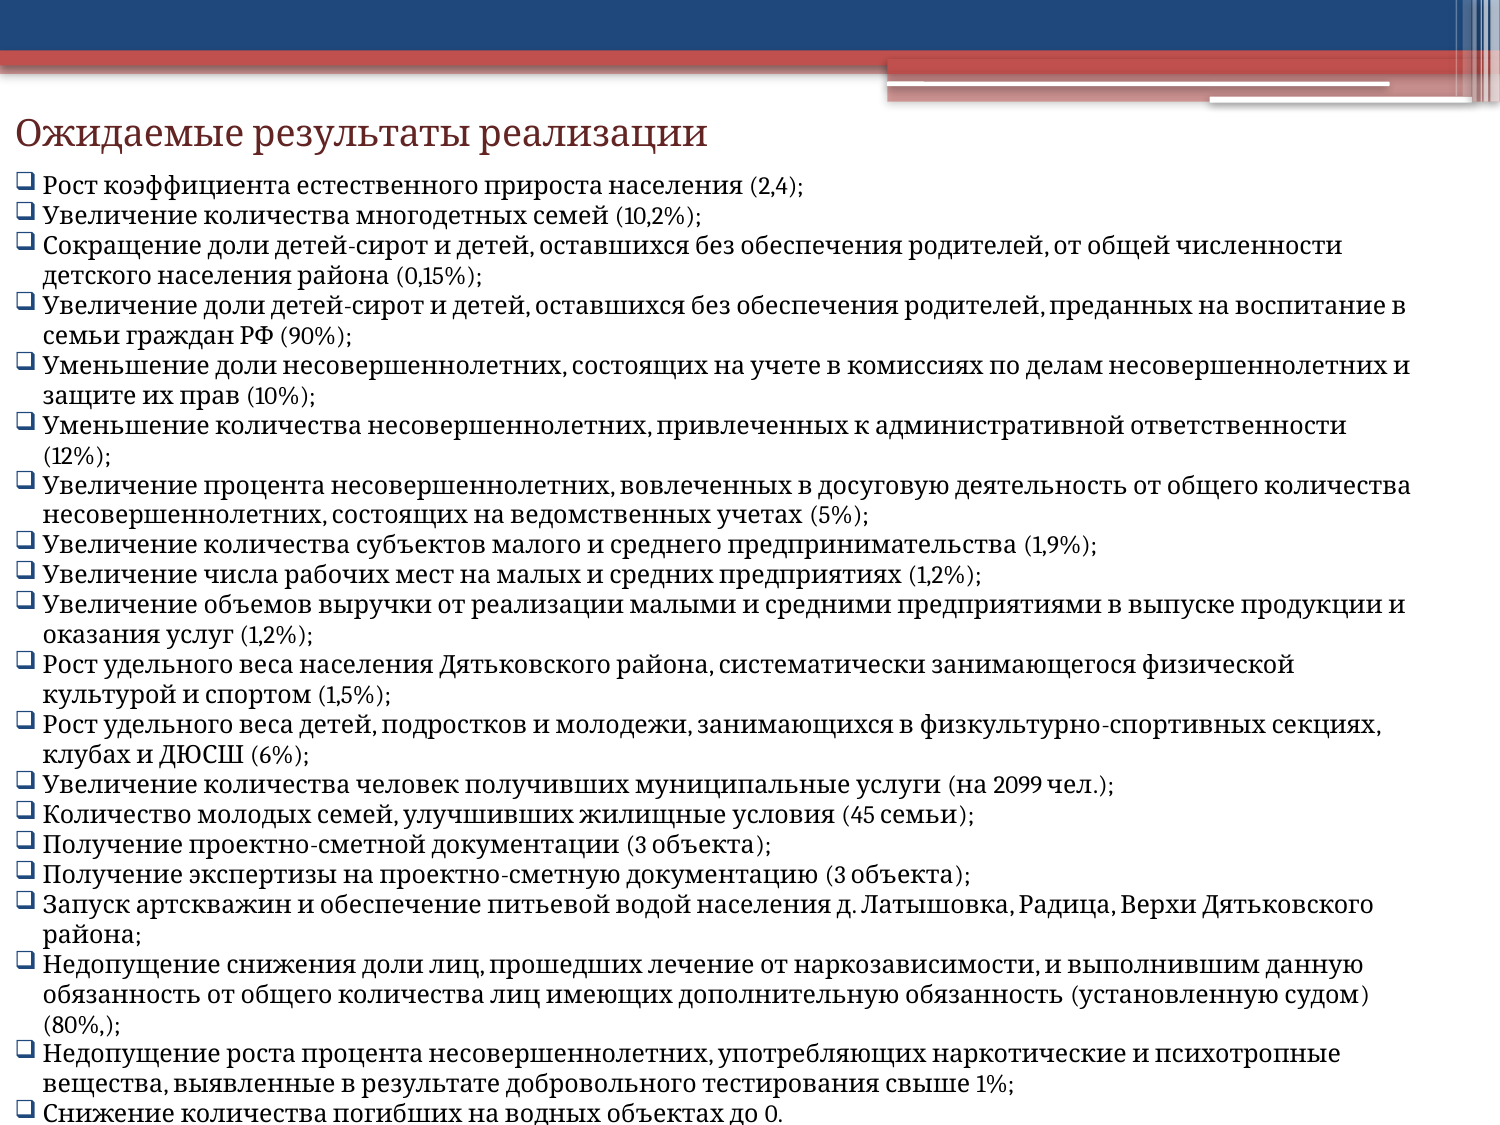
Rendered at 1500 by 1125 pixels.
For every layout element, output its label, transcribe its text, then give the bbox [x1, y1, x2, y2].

text_box Рост коэффициента естественного прироста населения (2,4); Увеличение количества многодетных семей (10,2%); Сокращение доли детей-сирот и детей, оставшихся без обеспечения родителей, от общей численности детского населения района (0,15%); Увеличение доли детей-сирот и детей, оставшихся без обеспечения родителей, преданных на воспитание в семьи граждан РФ (90%); Уменьшение доли несовершеннолетних, состоящих на учете в комиссиях по делам несовершеннолетних и защите их прав (10%); Уменьшение количества несовершеннолетних, привлеченных к административной ответственности (12%); Увеличение процента несовершеннолетних, вовлеченных в досуговую деятельность от общего количества несовершеннолетних, состоящих на ведомственных учетах (5%); Увеличение количества субъектов малого и среднего предпринимательства (1,9%); Увеличение числа рабочих мест на малых и средних предприятиях (1,2%); Увеличение объемов выручки от реализации малыми и средними предприятиями в выпуске продукции и оказания услуг (1,2%); Рост удельного веса населения Дятьковского района, систематически занимающегося физической культурой и спортом (1,5%); Рост удельного веса детей, подростков и молодежи, занимающихся в физкультурно-спортивных секциях, клубах и ДЮСШ (6%); Увеличение количества человек получивших муниципальные услуги (на 2099 чел.); Количество молодых семей, улучшивших жилищные условия (45 семьи); Получение проектно-сметной документации (3 объекта); Получение экспертизы на проектно-сметную документацию (3 объекта); Запуск артскважин и обеспечение питьевой водой населения д. Латышовка, Радица, Верхи Дятьковского района; Недопущение снижения доли лиц, прошедших лечение от наркозависимости, и выполнившим данную обязанность от общего количества лиц имеющих дополнительную обязанность (установленную судом) (80%,); Недопущение роста процента несовершеннолетних, употребляющих наркотические и психотропные вещества, выявленные в результате добровольного тестирования свыше 1%; Снижение количества погибших на водных объектах до 0. [0, 162, 1435, 1125]
text_box Ожидаемые результаты реализации [0, 101, 1033, 162]
